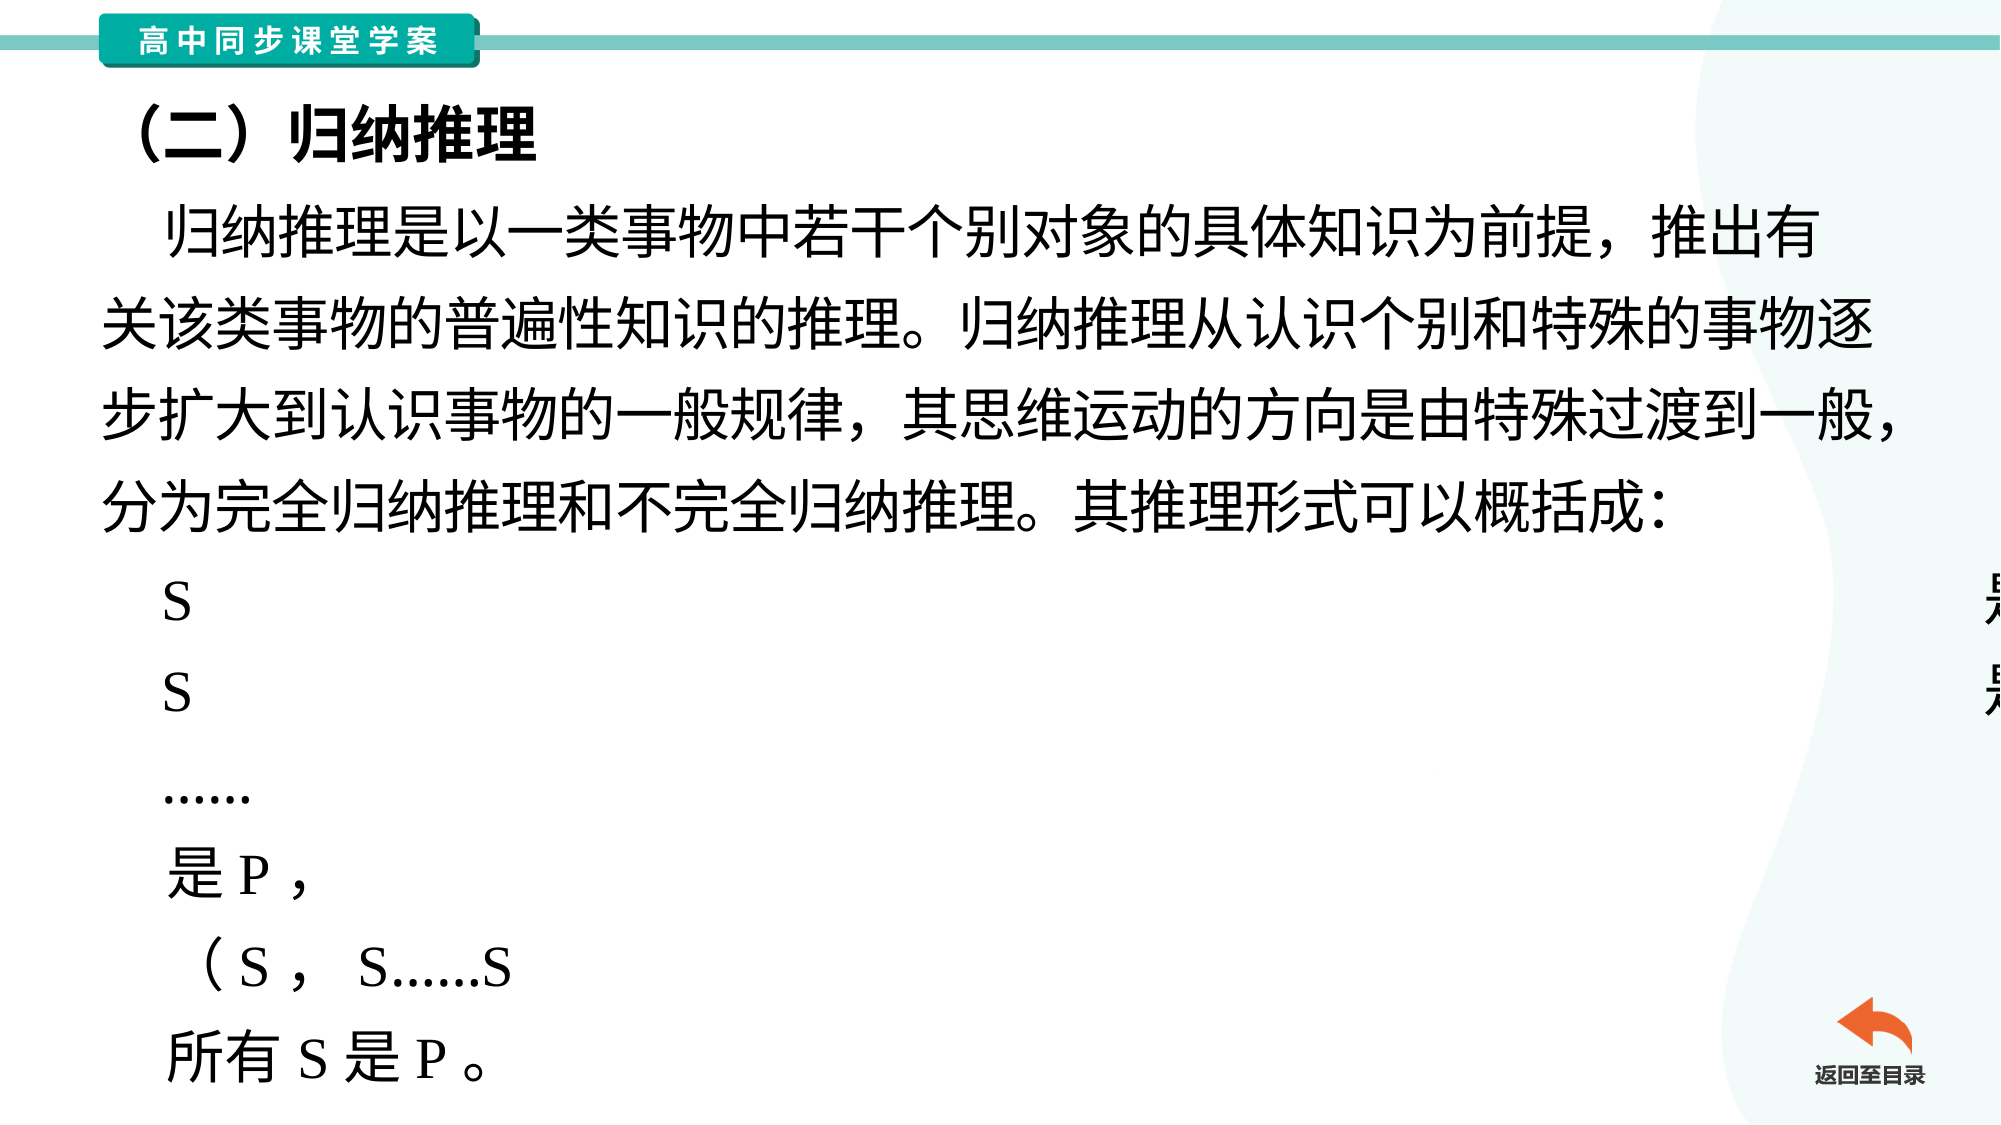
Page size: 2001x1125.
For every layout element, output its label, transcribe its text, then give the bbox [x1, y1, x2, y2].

text_box （二）归纳推理 [100, 76, 1899, 174]
picture [0, 0, 2000, 1125]
